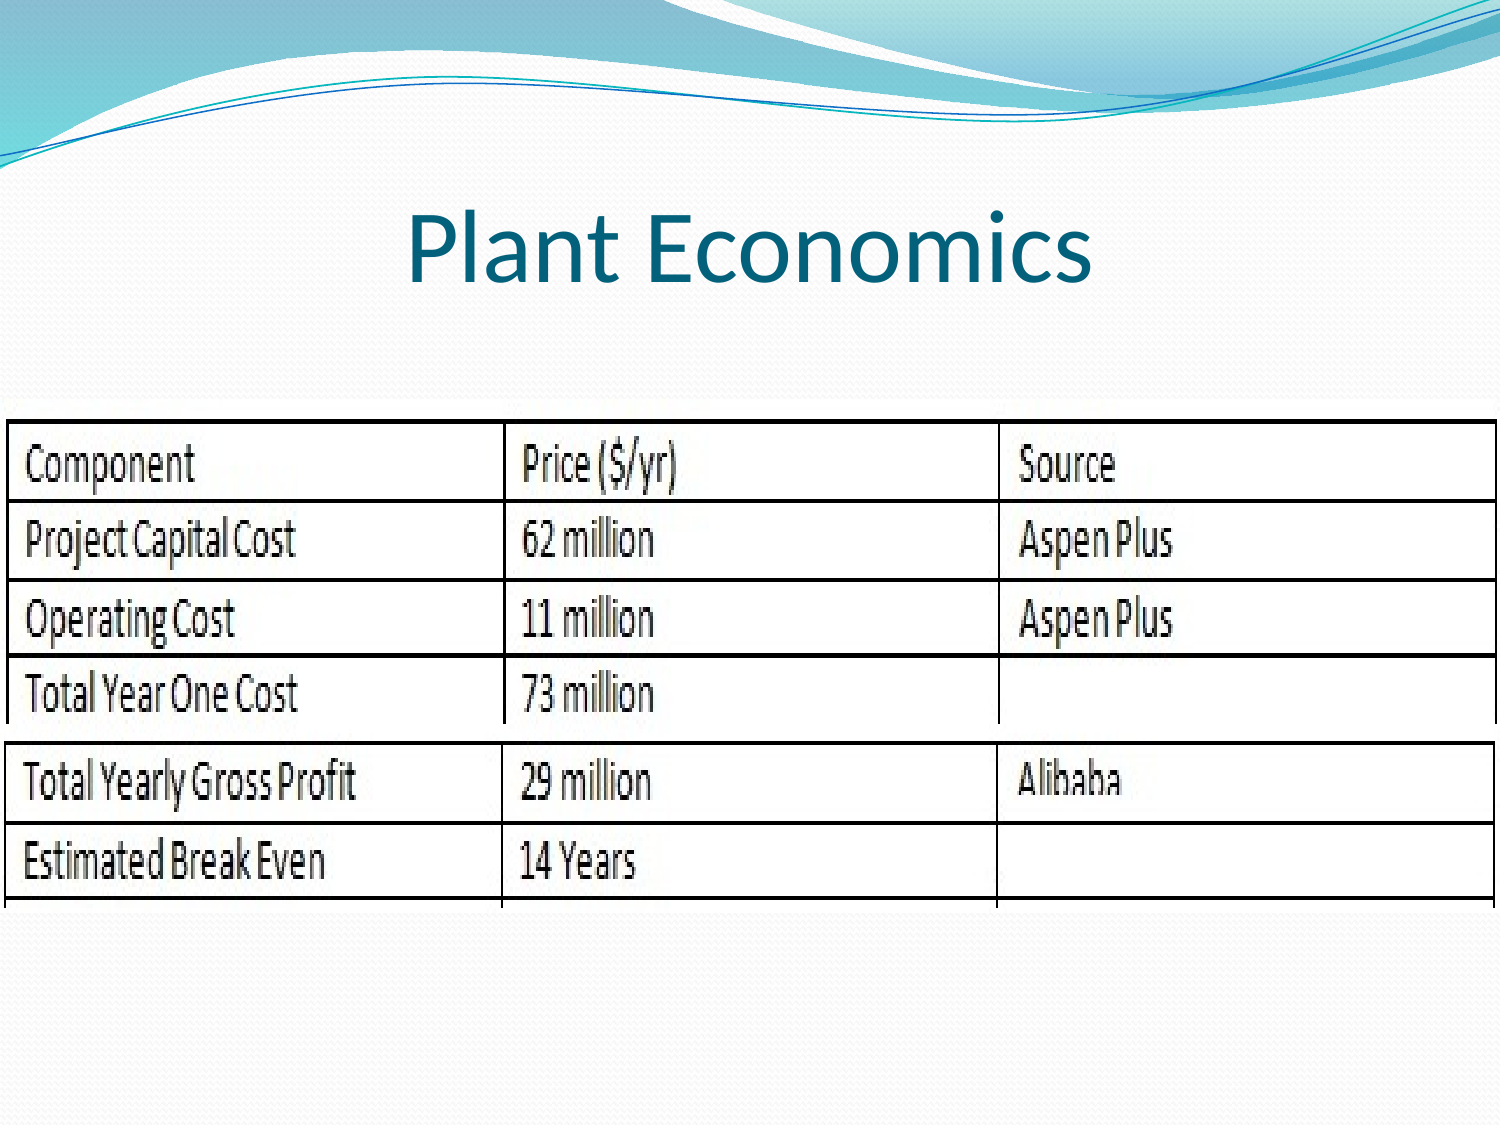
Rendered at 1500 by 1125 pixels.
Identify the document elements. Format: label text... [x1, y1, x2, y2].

title Plant Economics [75, 115, 1425, 303]
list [0, 399, 1500, 913]
